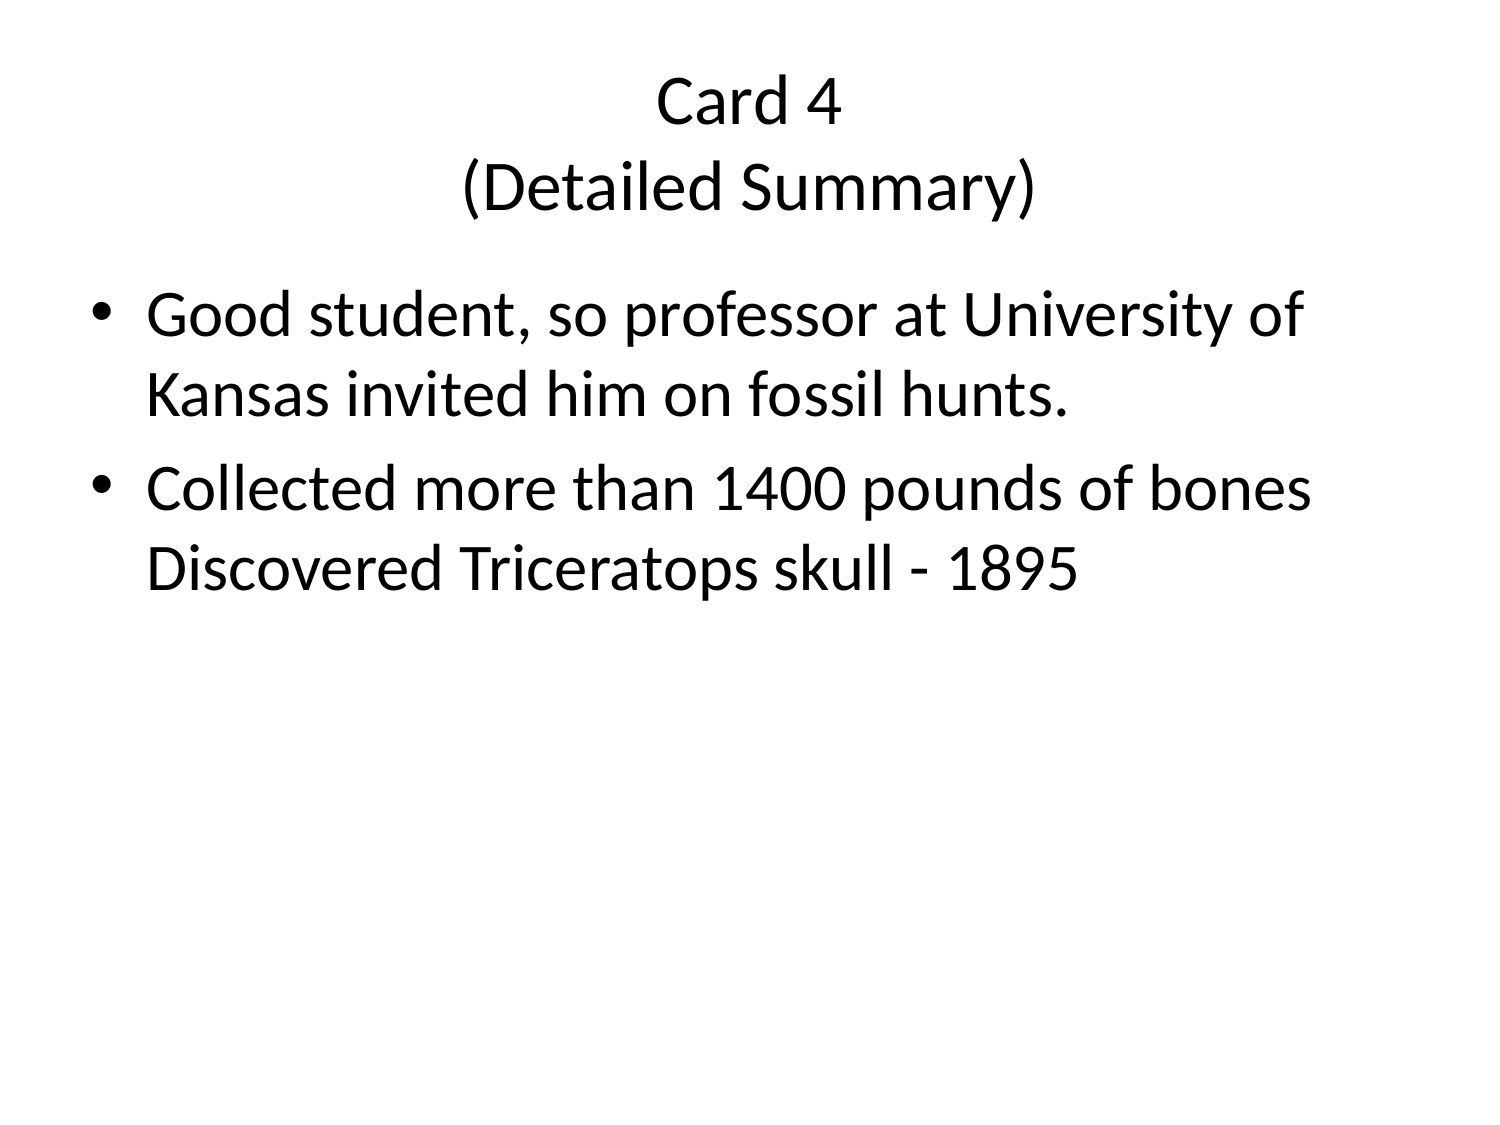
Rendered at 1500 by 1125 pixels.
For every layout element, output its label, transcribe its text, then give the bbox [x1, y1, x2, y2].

title Card 4 (Detailed Summary) [75, 45, 1425, 233]
list Good student, so professor at University of Kansas invited him on fossil hunts. Collected more than 1400 pounds of bones Discovered Triceratops skull - 1895 [75, 262, 1425, 1005]
